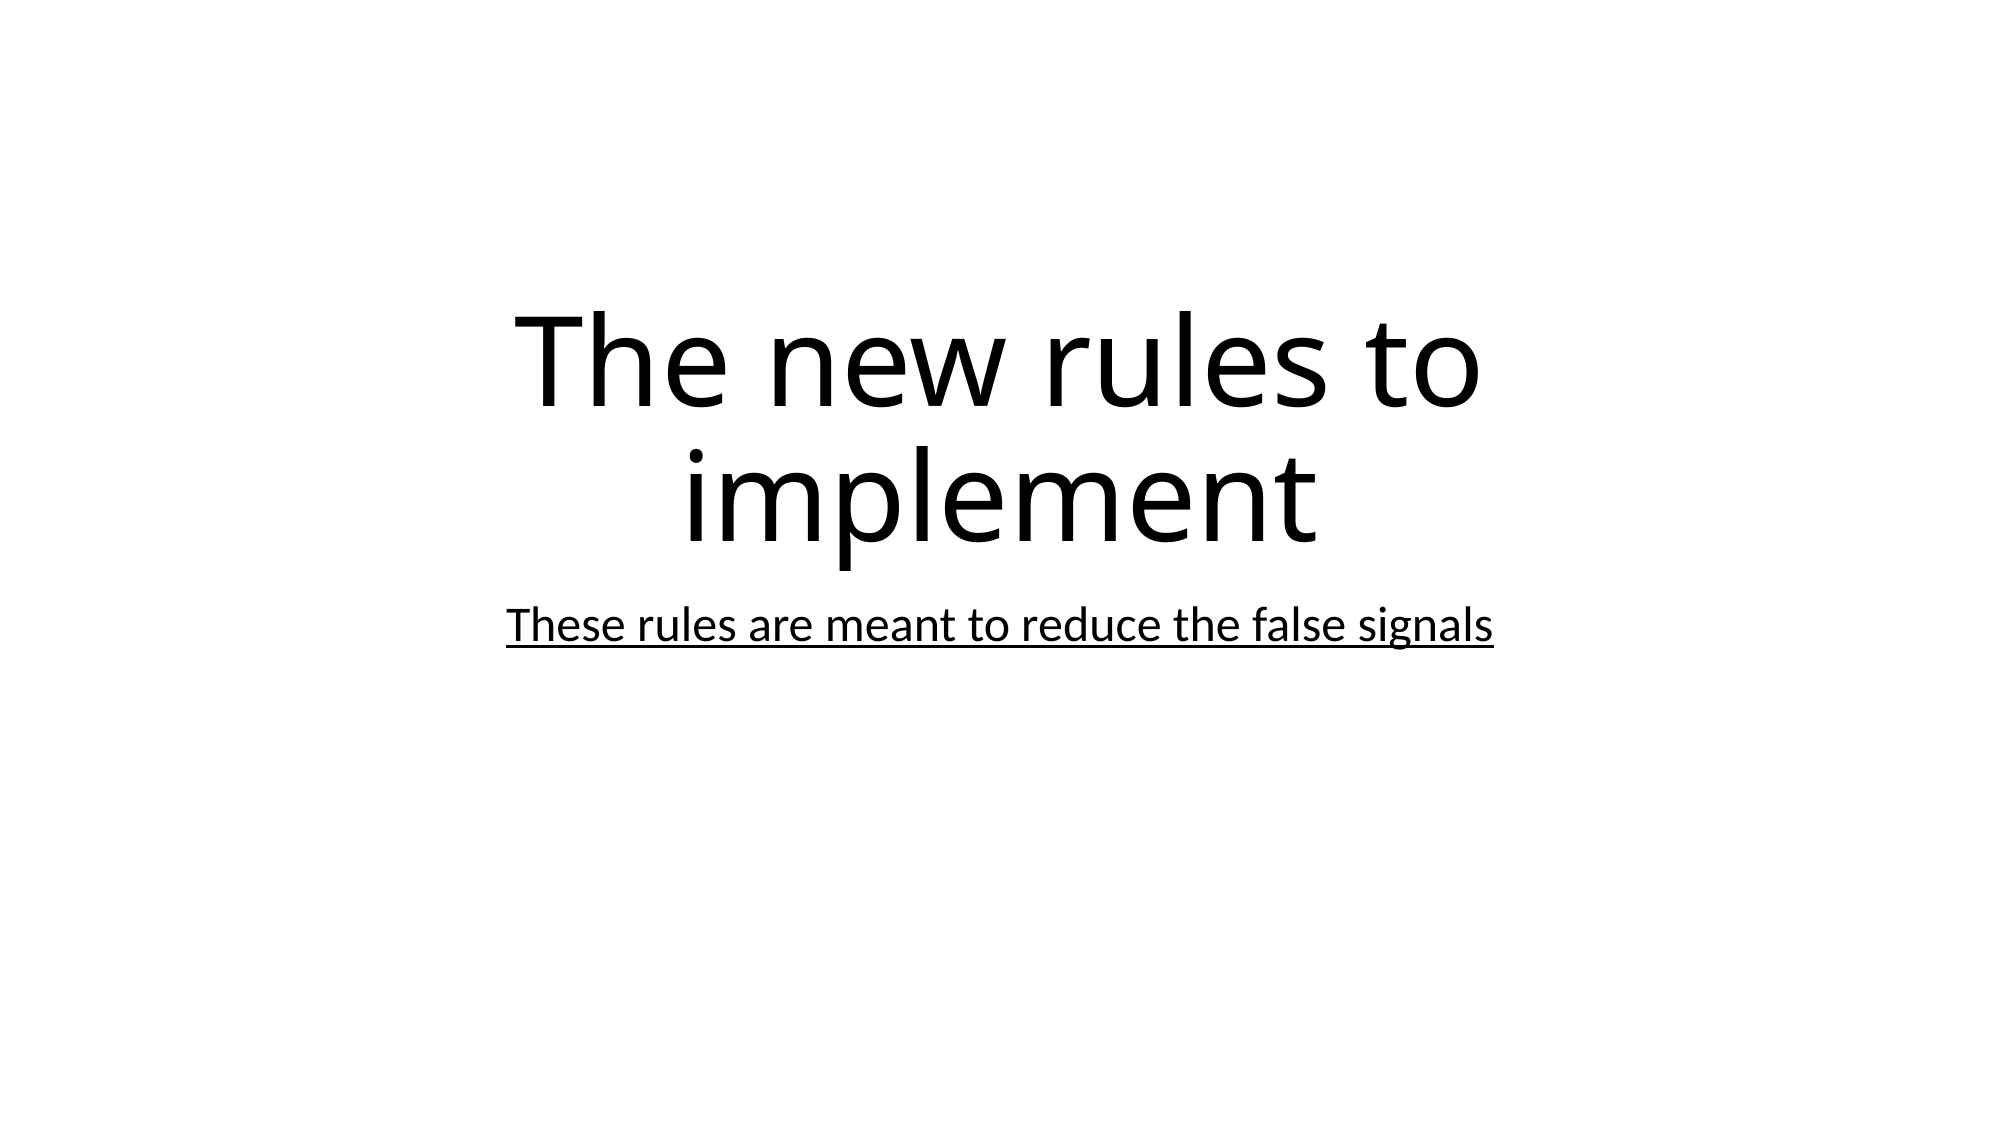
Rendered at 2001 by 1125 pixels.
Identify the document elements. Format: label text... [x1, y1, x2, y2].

title The new rules to implement [249, 184, 1750, 576]
subtitle These rules are meant to reduce the false signals [249, 590, 1750, 863]
